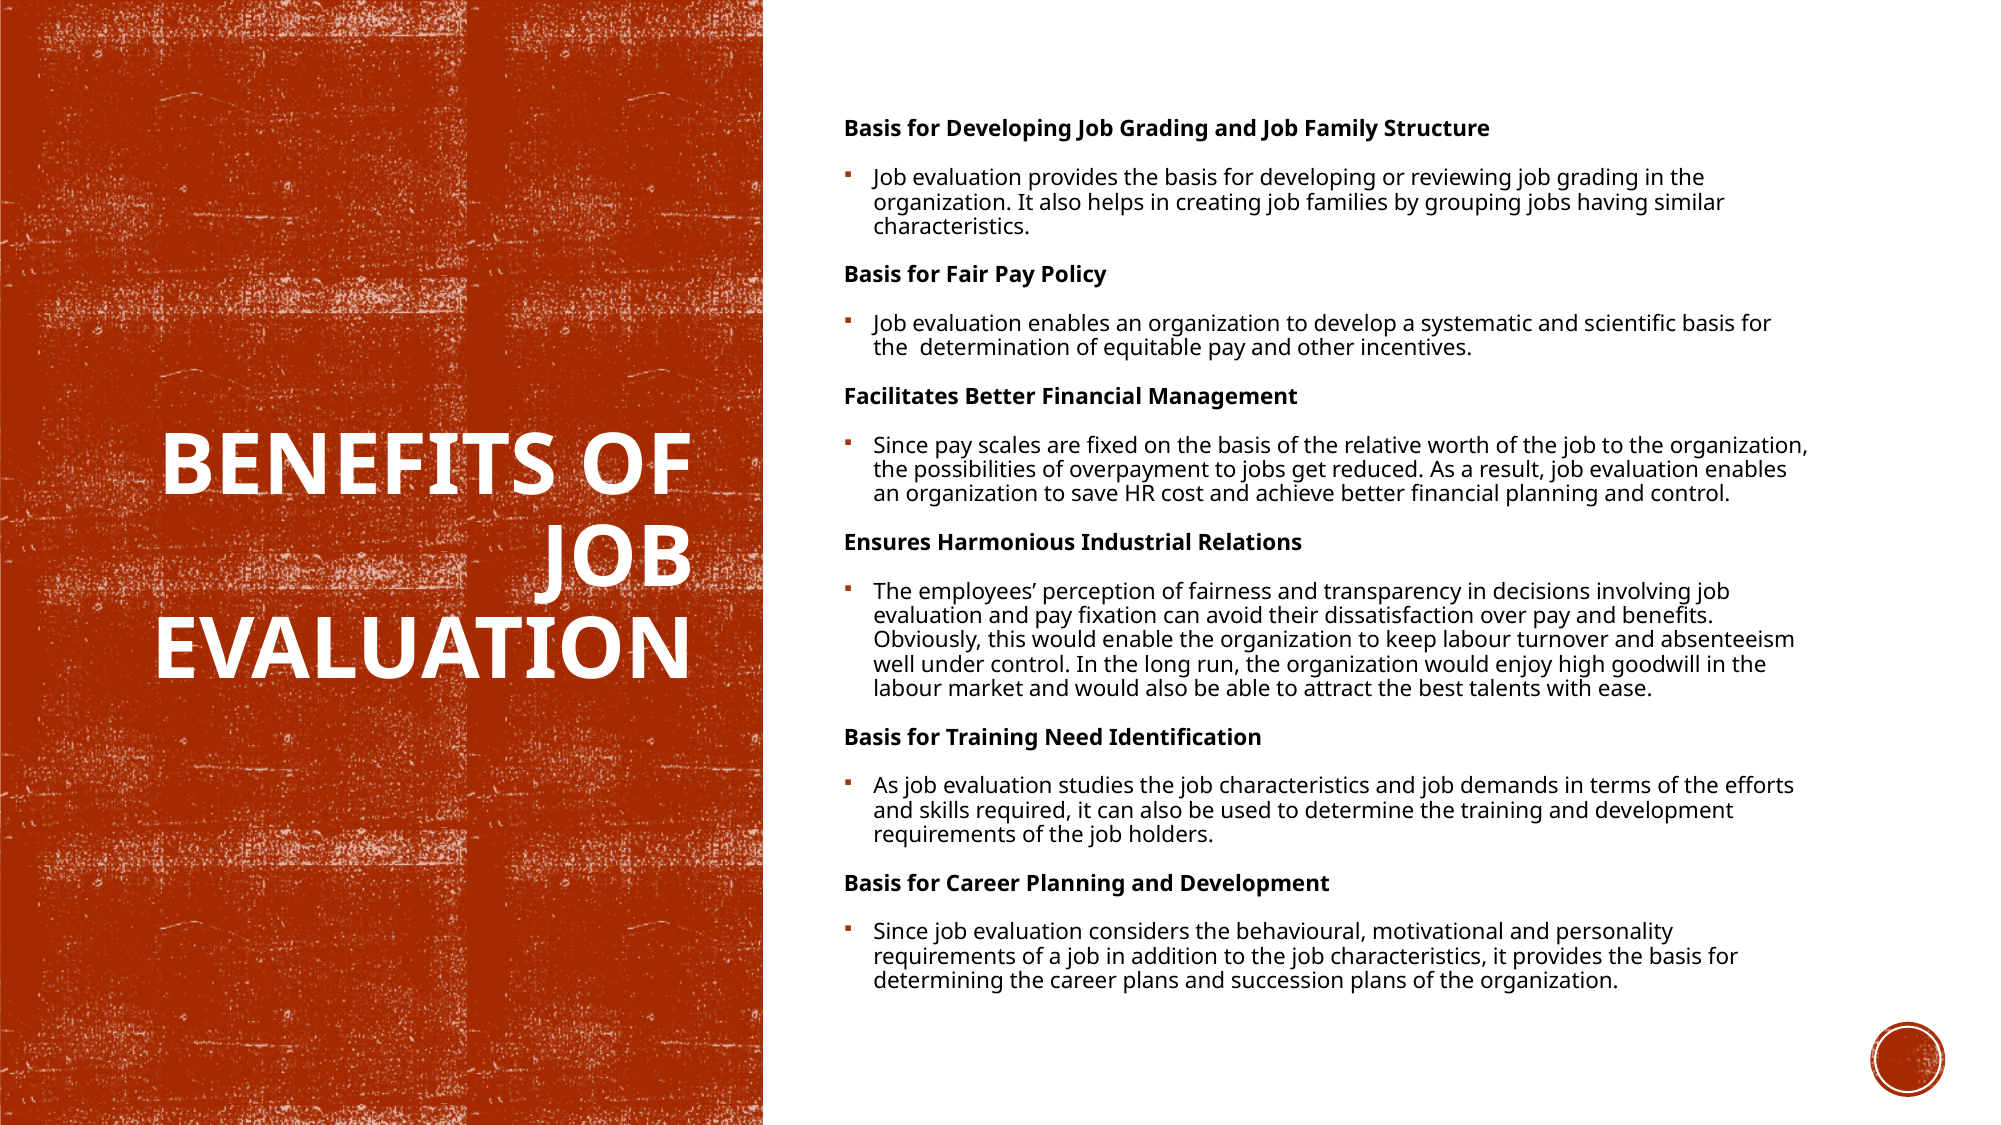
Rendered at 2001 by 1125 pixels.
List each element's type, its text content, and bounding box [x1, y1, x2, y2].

text_box [0, 0, 763, 1125]
text_box [1875, 1026, 1941, 1093]
text_box [763, 0, 2000, 1125]
title Benefits of Job Evaluation [105, 105, 711, 1013]
list Basis for Developing Job Grading and Job Family Structure Job evaluation provides the basis for developing or reviewing job grading in the organization. It also helps in creating job families by grouping jobs having similar characteristics. Basis for Fair Pay Policy Job evaluation enables an organization to develop a systematic and scientific basis for the determination of equitable pay and other incentives. Facilitates Better Financial Management Since pay scales are fixed on the basis of the relative worth of the job to the organization, the possibilities of overpayment to jobs get reduced. As a result, job evaluation enables an organization to save HR cost and achieve better financial planning and control. Ensures Harmonious Industrial Relations The employees’ perception of fairness and transparency in decisions involving job evaluation and pay fixation can avoid their dissatisfaction over pay and benefits. Obviously, this would enable the organization to keep labour turnover and absenteeism well under control. In the long run, the organization would enjoy high goodwill in the labour market and would also be able to attract the best talents with ease. Basis for Training Need Identification As job evaluation studies the job characteristics and job demands in terms of the efforts and skills required, it can also be used to determine the training and development requirements of the job holders. Basis for Career Planning and Development Since job evaluation considers the behavioural, motivational and personality requirements of a job in addition to the job characteristics, it provides the basis for determining the career plans and succession plans of the organization. [829, 98, 1826, 1013]
text_box [1870, 1021, 1946, 1097]
